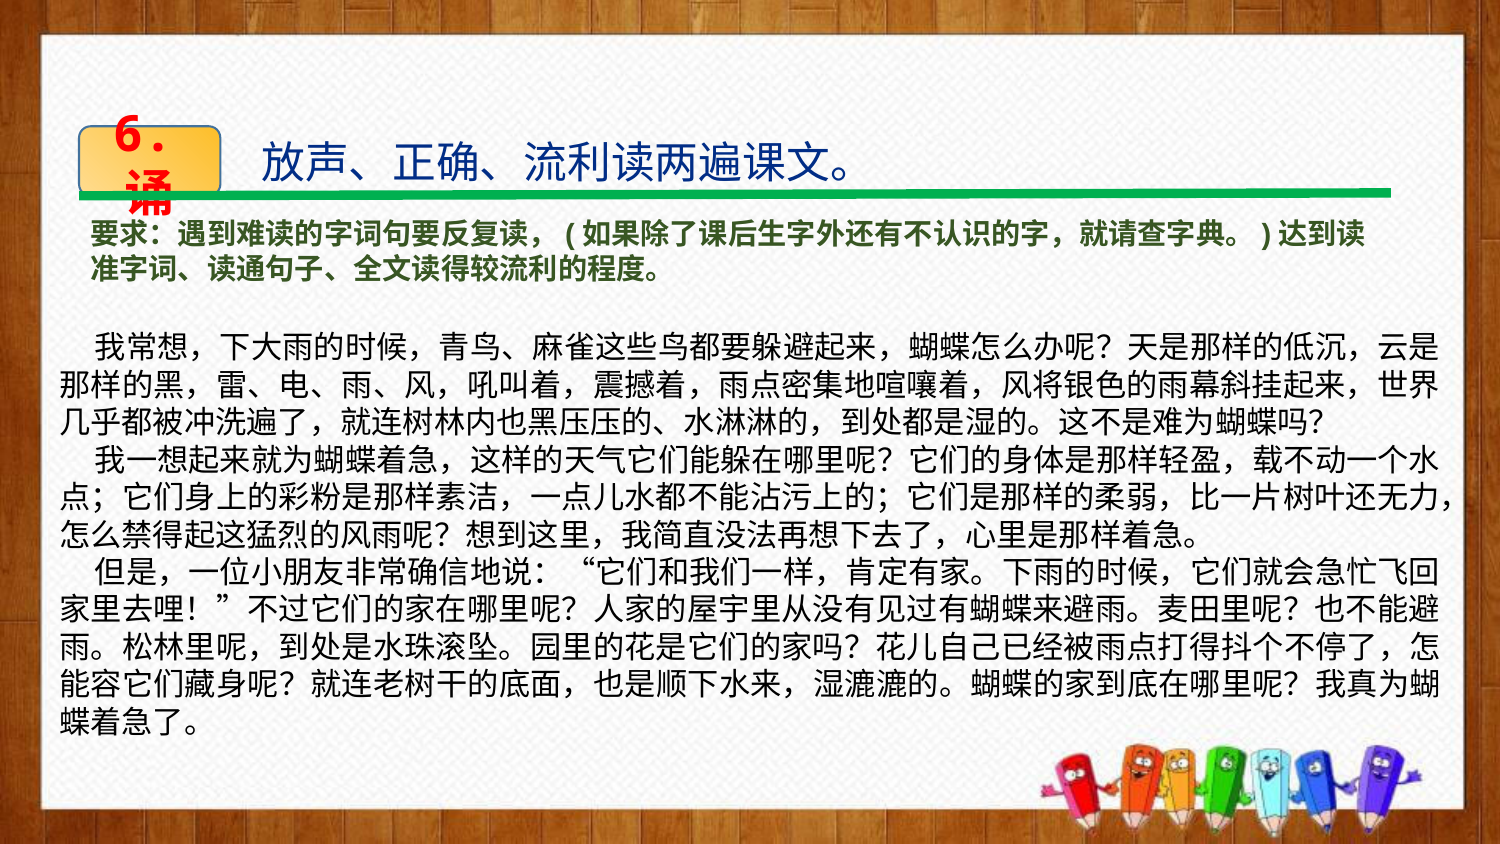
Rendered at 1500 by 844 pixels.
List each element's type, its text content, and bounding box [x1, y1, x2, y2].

text_box 要求：遇到难读的字词句要反复读，(如果除了课后生字外还有不认识的字，就请查字典。)达到读准字词、读通句子、全文读得较流利的程度。 [79, 209, 1391, 291]
text_box 放声、正确、流利读两遍课文。 [250, 128, 1373, 192]
text_box 我常想，下大雨的时候，青鸟、麻雀这些鸟都要躲避起来，蝴蝶怎么办呢？天是那样的低沉，云是那样的黑，雷、电、雨、风，吼叫着，震撼着，雨点密集地喧嚷着，风将银色的雨幕斜挂起来，世界几乎都被冲洗遍了，就连树林内也黑压压的、水淋淋的，到处都是湿的。这不是难为蝴蝶吗？ 我一想起来就为蝴蝶着急，这样的天气它们能躲在哪里呢？它们的身体是那样轻盈，载不动一个水点；它们身上的彩粉是那样素洁，一点儿水都不能沾污上的；它们是那样的柔弱，比一片树叶还无力，怎么禁得起这猛烈的风雨呢？想到这里，我简直没法再想下去了，心里是那样着急。 但是，一位小朋友非常确信地说：“它们和我们一样，肯定有家。下雨的时候，它们就会急忙飞回家里去哩！”不过它们的家在哪里呢？人家的屋宇里从没有见过有蝴蝶来避雨。麦田里呢？也不能避雨。松林里呢，到处是水珠滚坠。园里的花是它们的家吗？花儿自己已经被雨点打得抖个不停了，怎能容它们藏身呢？就连老树干的底面，也是顺下水来，湿漉漉的。蝴蝶的家到底在哪里呢？我真为蝴蝶着急了。 [47, 321, 1452, 745]
picture [0, 0, 1500, 844]
text_box 6.诵 [77, 125, 222, 191]
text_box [78, 192, 1391, 196]
